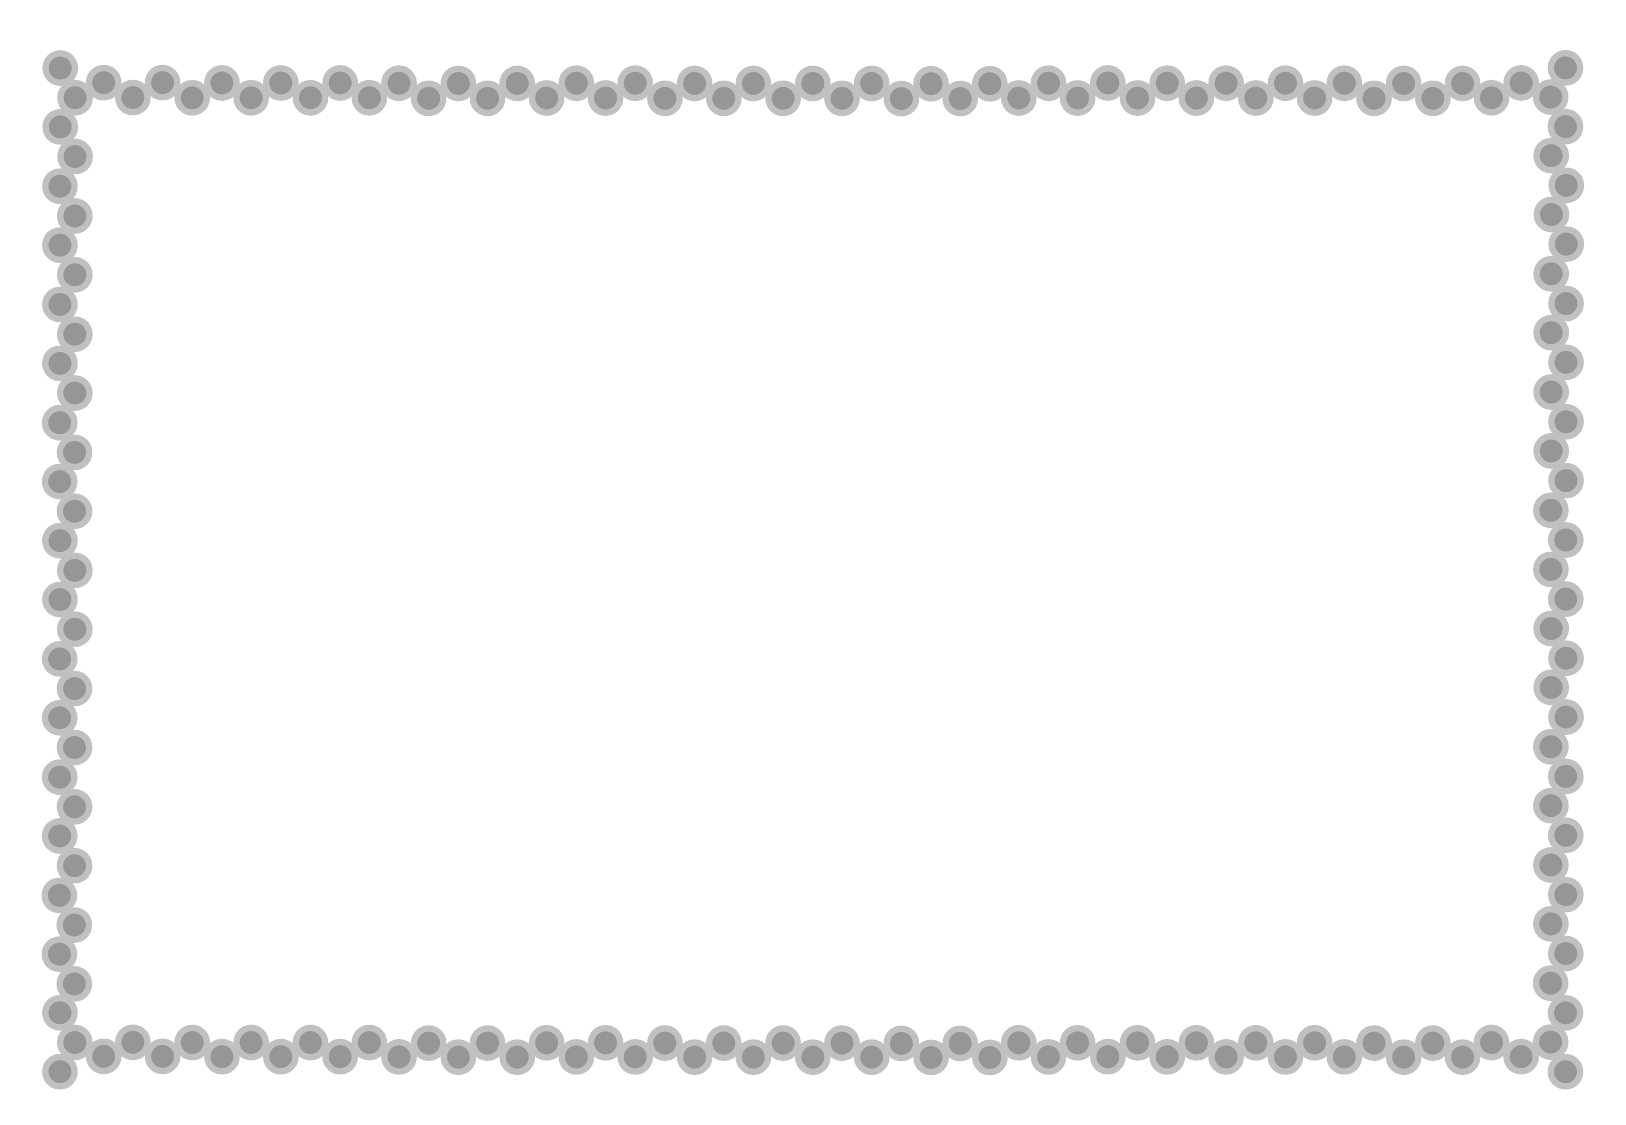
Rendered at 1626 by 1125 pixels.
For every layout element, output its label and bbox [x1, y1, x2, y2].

text_box [44, 52, 1582, 1087]
